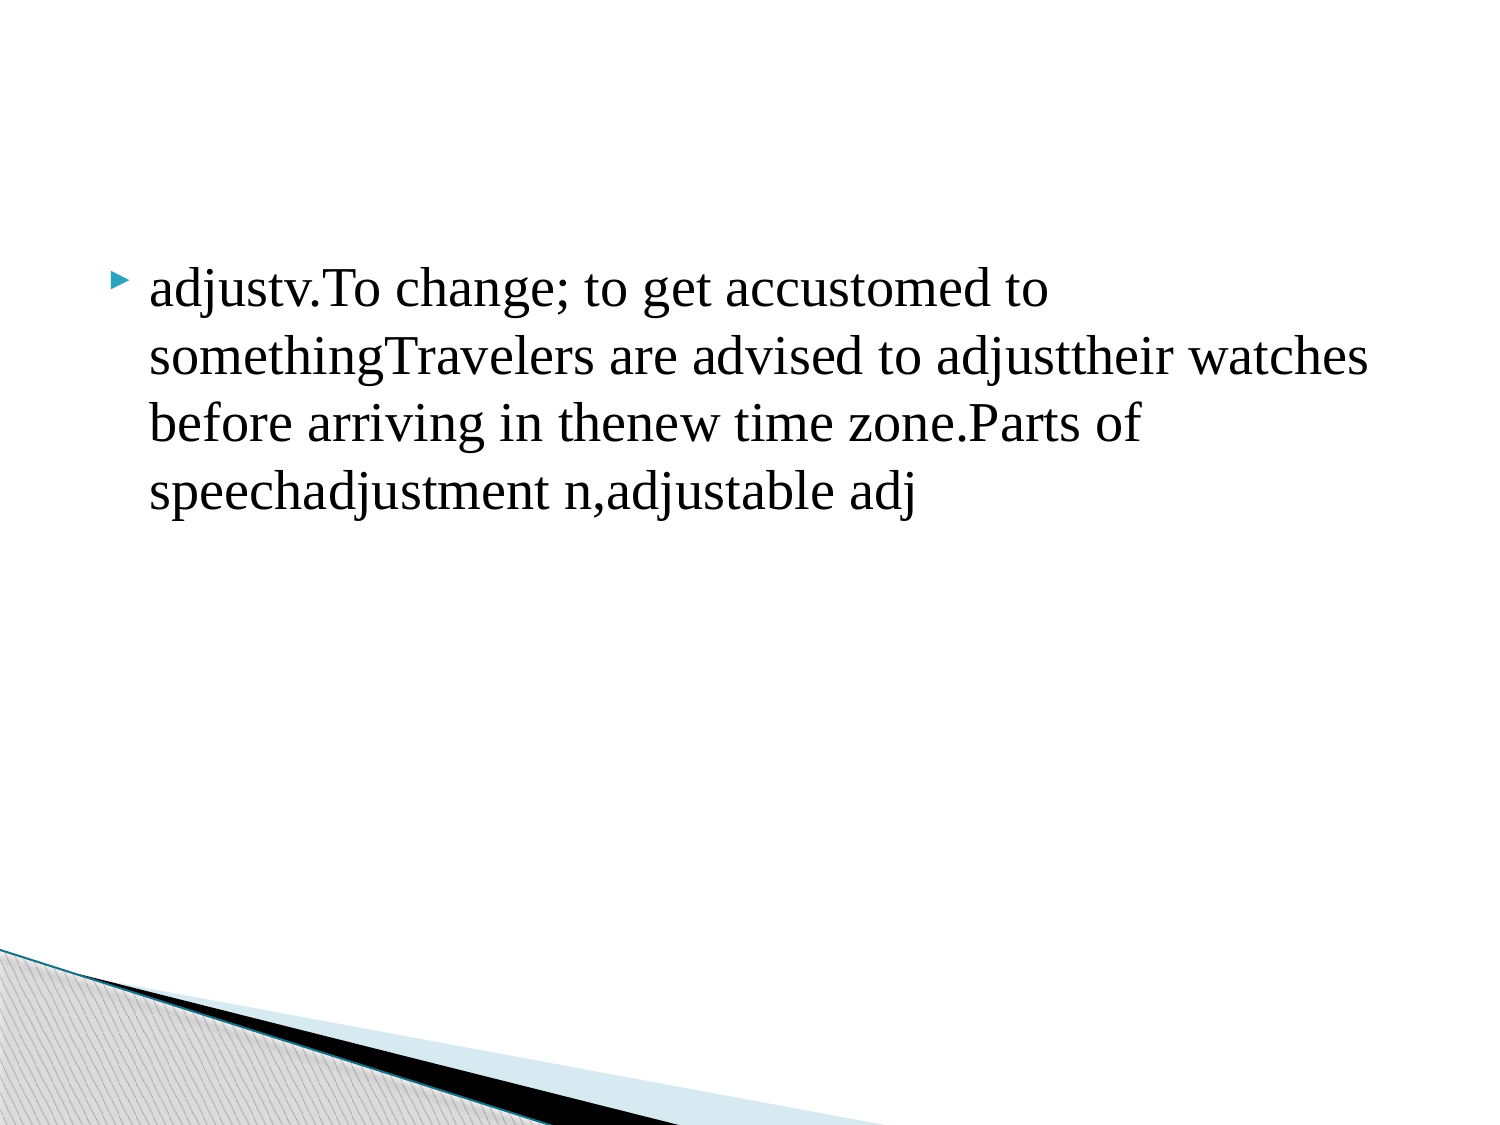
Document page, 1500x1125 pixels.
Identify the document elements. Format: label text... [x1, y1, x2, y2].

list adjustv.To change; to get accustomed to somethingTravelers are advised to adjusttheir watches before arriving in thenew time zone.Parts of speechadjustment n,adjustable adj [75, 243, 1425, 986]
